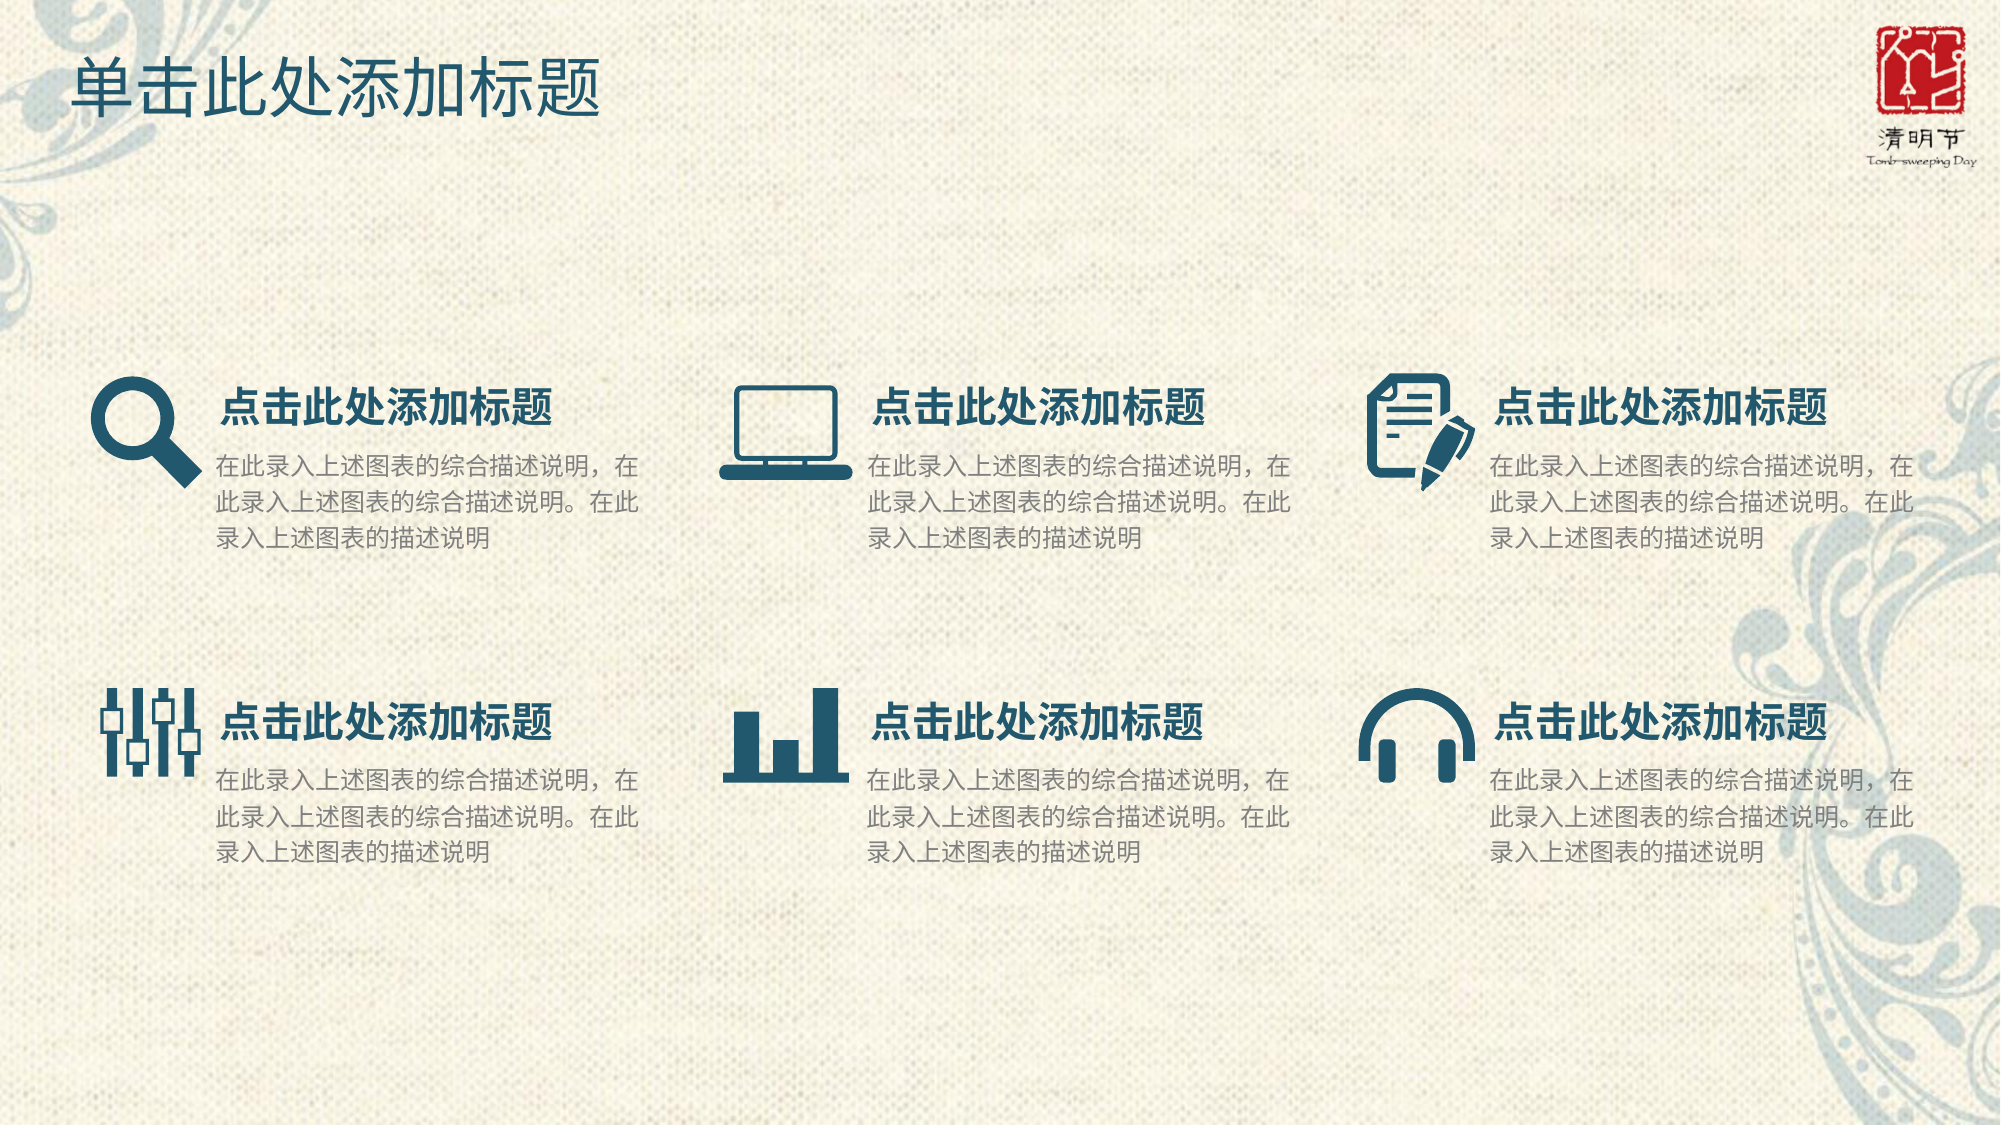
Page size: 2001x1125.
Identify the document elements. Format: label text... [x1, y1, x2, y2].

text_box [1421, 466, 1441, 492]
title 单击此处添加标题 [53, 31, 1779, 151]
text_box 在此录入上述图表的综合描述说明，在此录入上述图表的综合描述说明。在此录入上述图表的描述说明 [852, 437, 1311, 560]
text_box 在此录入上述图表的综合描述说明，在此录入上述图表的综合描述说明。在此录入上述图表的描述说明 [851, 751, 1310, 875]
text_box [1358, 688, 1475, 783]
text_box 在此录入上述图表的综合描述说明，在此录入上述图表的综合描述说明。在此录入上述图表的描述说明 [200, 751, 659, 875]
text_box [1425, 415, 1474, 473]
text_box 点击此处添加标题 [852, 373, 1225, 437]
text_box 点击此处添加标题 [1475, 688, 1847, 751]
picture [0, 0, 2001, 1125]
text_box [90, 376, 200, 489]
text_box 点击此处添加标题 [1474, 373, 1847, 437]
text_box [1367, 373, 1451, 478]
text_box 在此录入上述图表的综合描述说明，在此录入上述图表的综合描述说明。在此录入上述图表的描述说明 [1474, 437, 1934, 560]
text_box 点击此处添加标题 [200, 373, 573, 437]
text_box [100, 688, 201, 777]
text_box [719, 385, 852, 480]
text_box 在此录入上述图表的综合描述说明，在此录入上述图表的综合描述说明。在此录入上述图表的描述说明 [1474, 751, 1934, 875]
text_box 点击此处添加标题 [201, 688, 573, 751]
text_box 在此录入上述图表的综合描述说明，在此录入上述图表的综合描述说明。在此录入上述图表的描述说明 [200, 437, 659, 560]
text_box 点击此处添加标题 [851, 688, 1224, 751]
text_box [723, 688, 849, 783]
